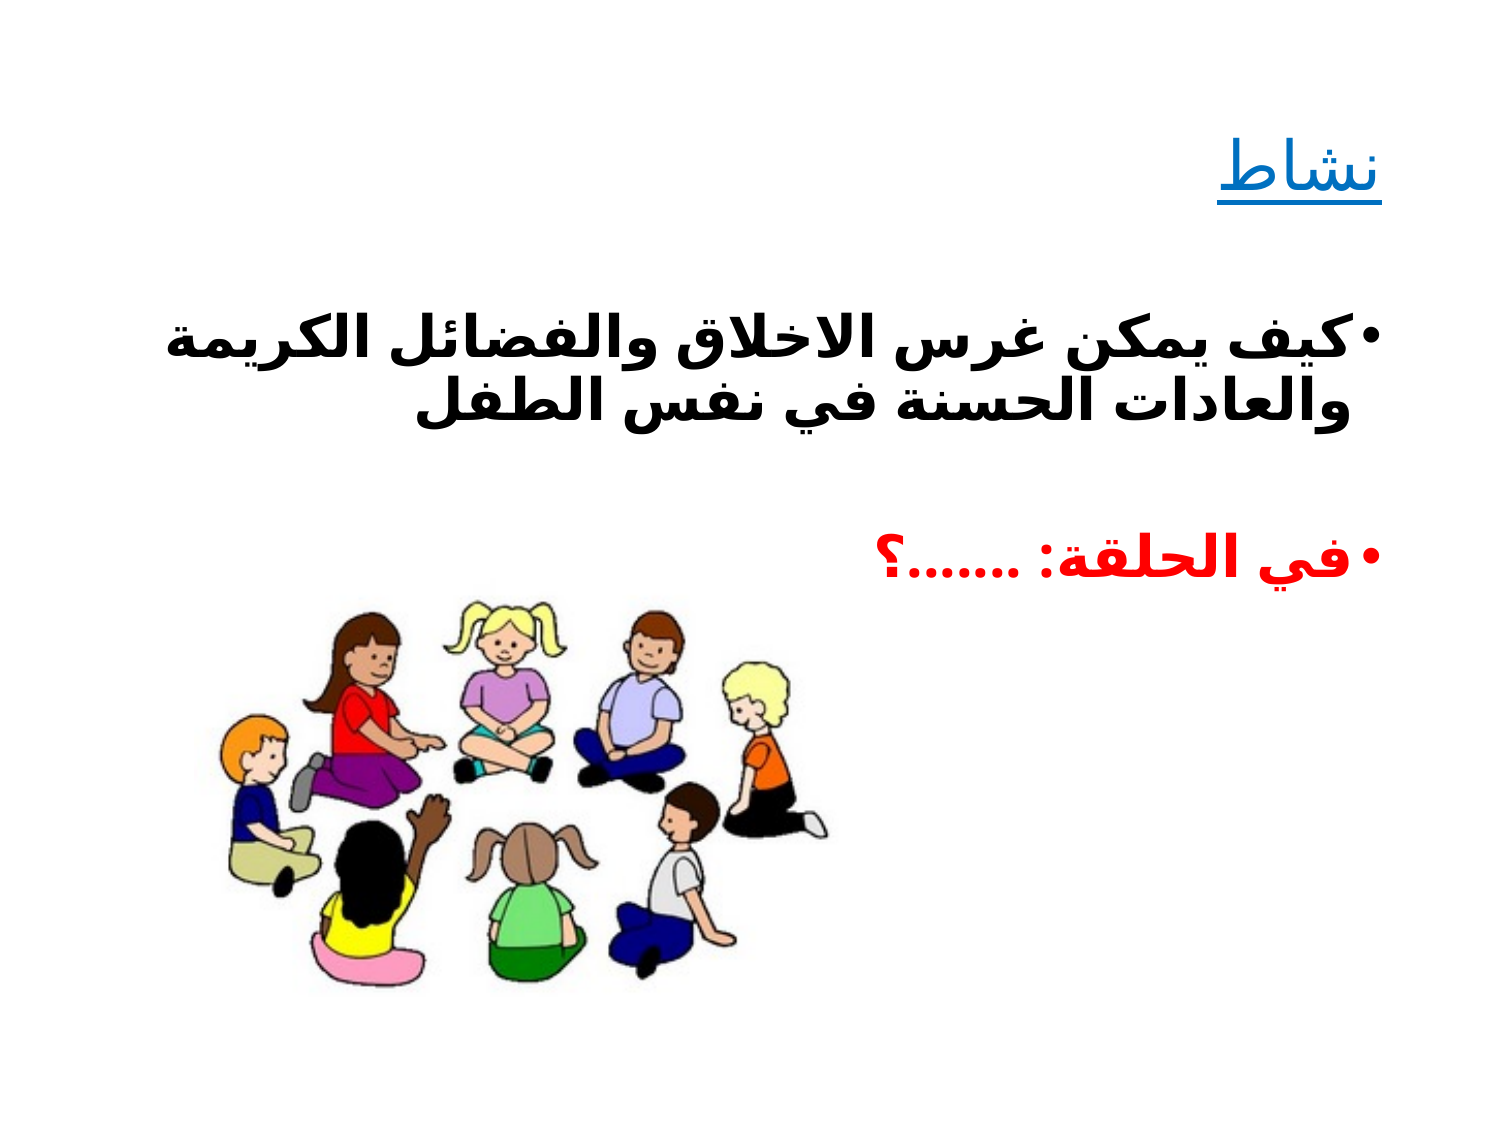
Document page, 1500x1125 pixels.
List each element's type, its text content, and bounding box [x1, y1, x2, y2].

title نشاط [103, 59, 1397, 278]
list كيف يمكن غرس الاخلاق والفضائل الكريمة والعادات الحسنة في نفس الطفل في الحلقة: .......؟ [103, 299, 1397, 1014]
picture [194, 464, 855, 1125]
